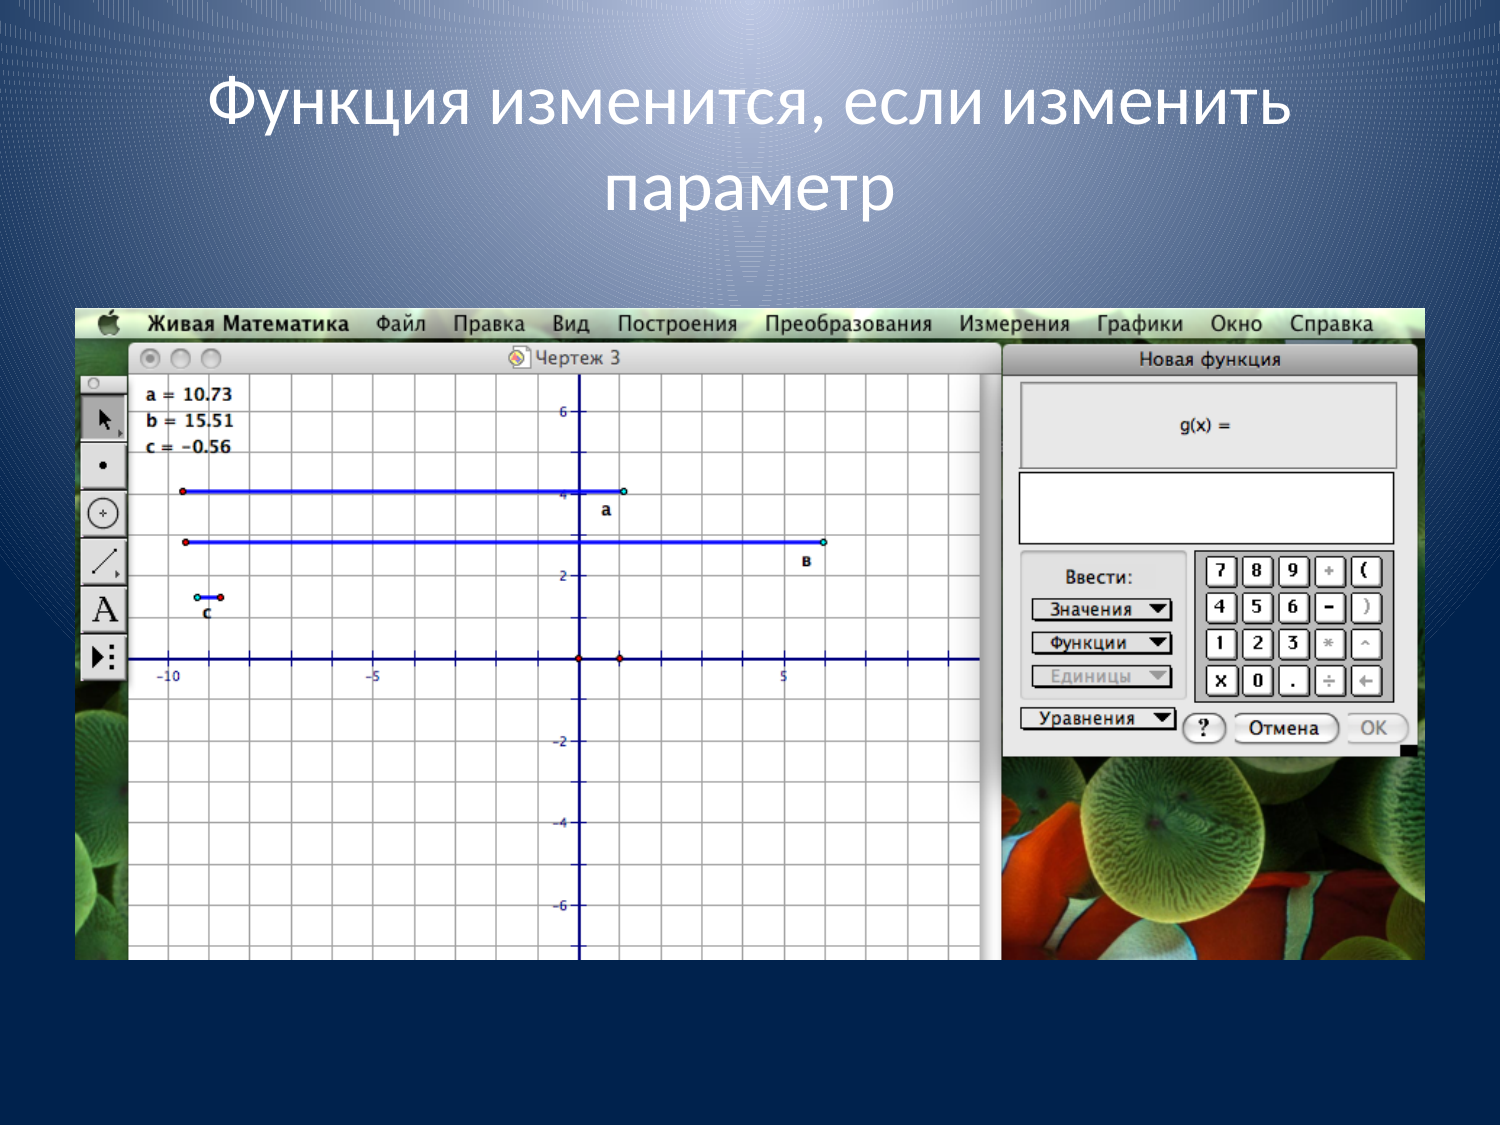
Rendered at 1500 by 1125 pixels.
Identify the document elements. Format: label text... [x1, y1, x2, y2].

title Функция изменится, если изменить параметр [75, 45, 1425, 233]
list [74, 307, 1426, 960]
